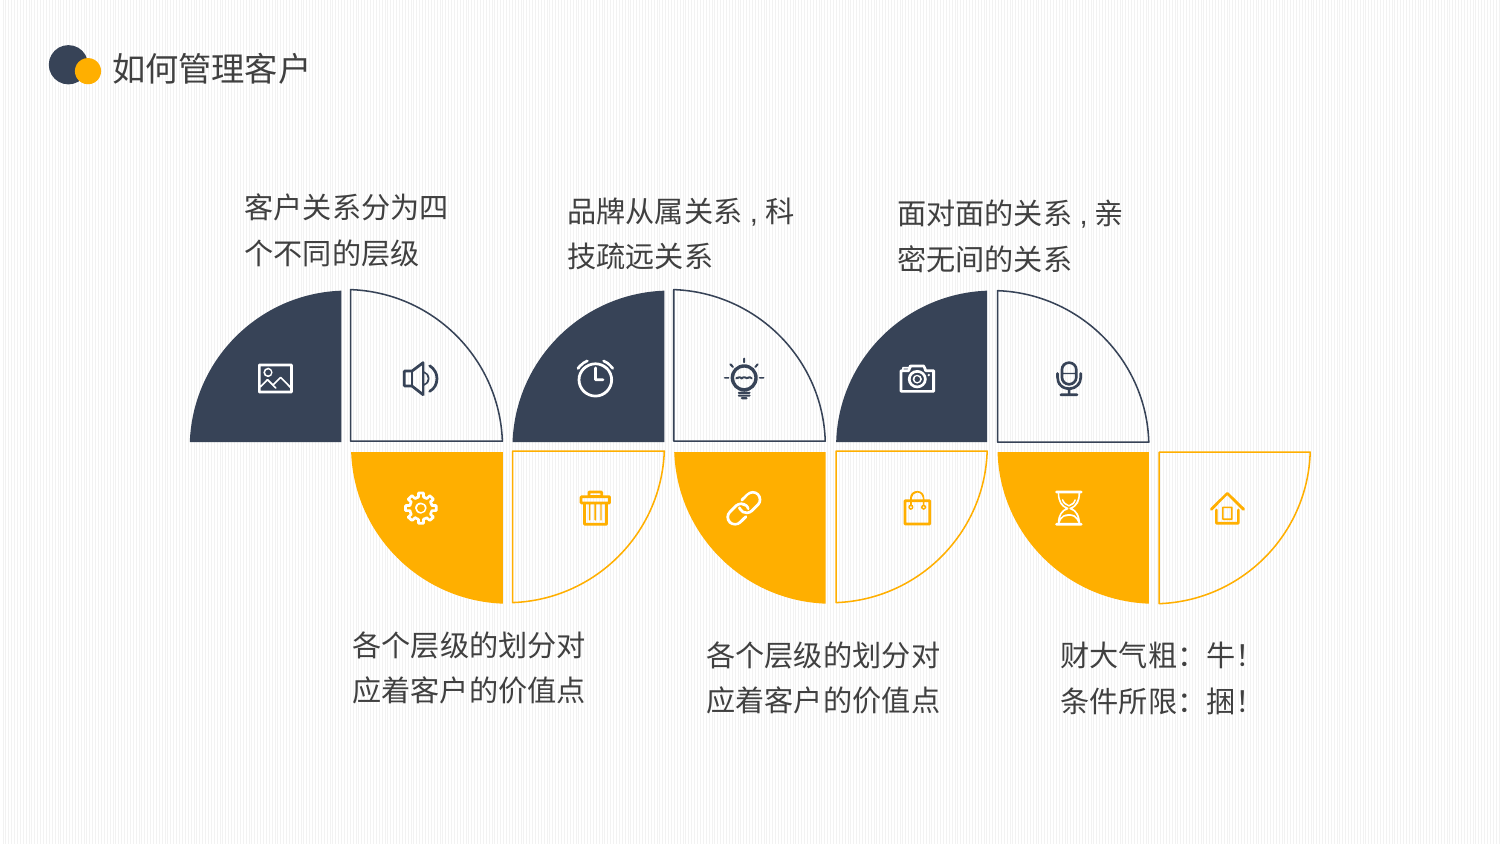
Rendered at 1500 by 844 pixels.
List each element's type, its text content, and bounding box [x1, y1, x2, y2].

text_box 各个层级的划分对应着客户的价值点 [337, 609, 618, 716]
text_box 品牌从属关系,科技疏远关系 [552, 175, 833, 281]
text_box 面对面的关系,亲密无间的关系 [882, 177, 1163, 284]
text_box 财大气粗：牛！ 条件所限：捆！ [1045, 619, 1311, 726]
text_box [189, 289, 1311, 604]
text_box 客户关系分为四个不同的层级 [229, 171, 475, 278]
text_box 各个层级的划分对应着客户的价值点 [691, 618, 972, 725]
